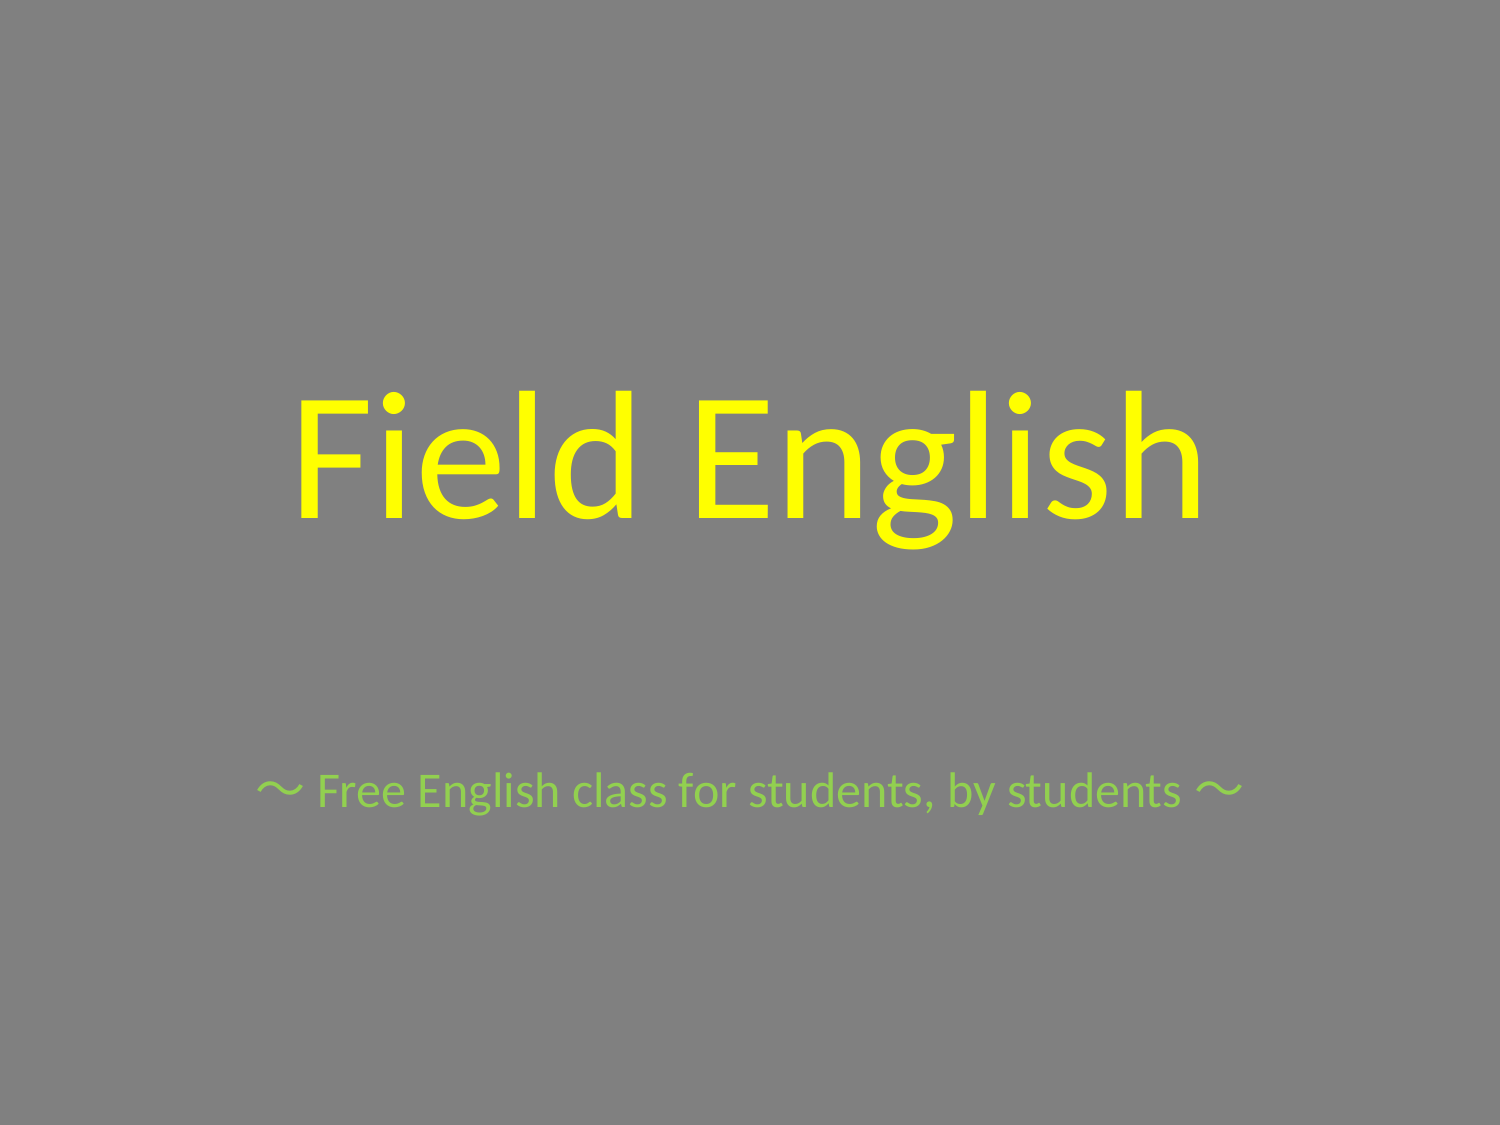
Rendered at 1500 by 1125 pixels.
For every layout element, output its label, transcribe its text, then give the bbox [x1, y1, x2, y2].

text_box ～Free English class for students, by students～ [0, 749, 1500, 825]
text_box Field English [0, 328, 1500, 563]
